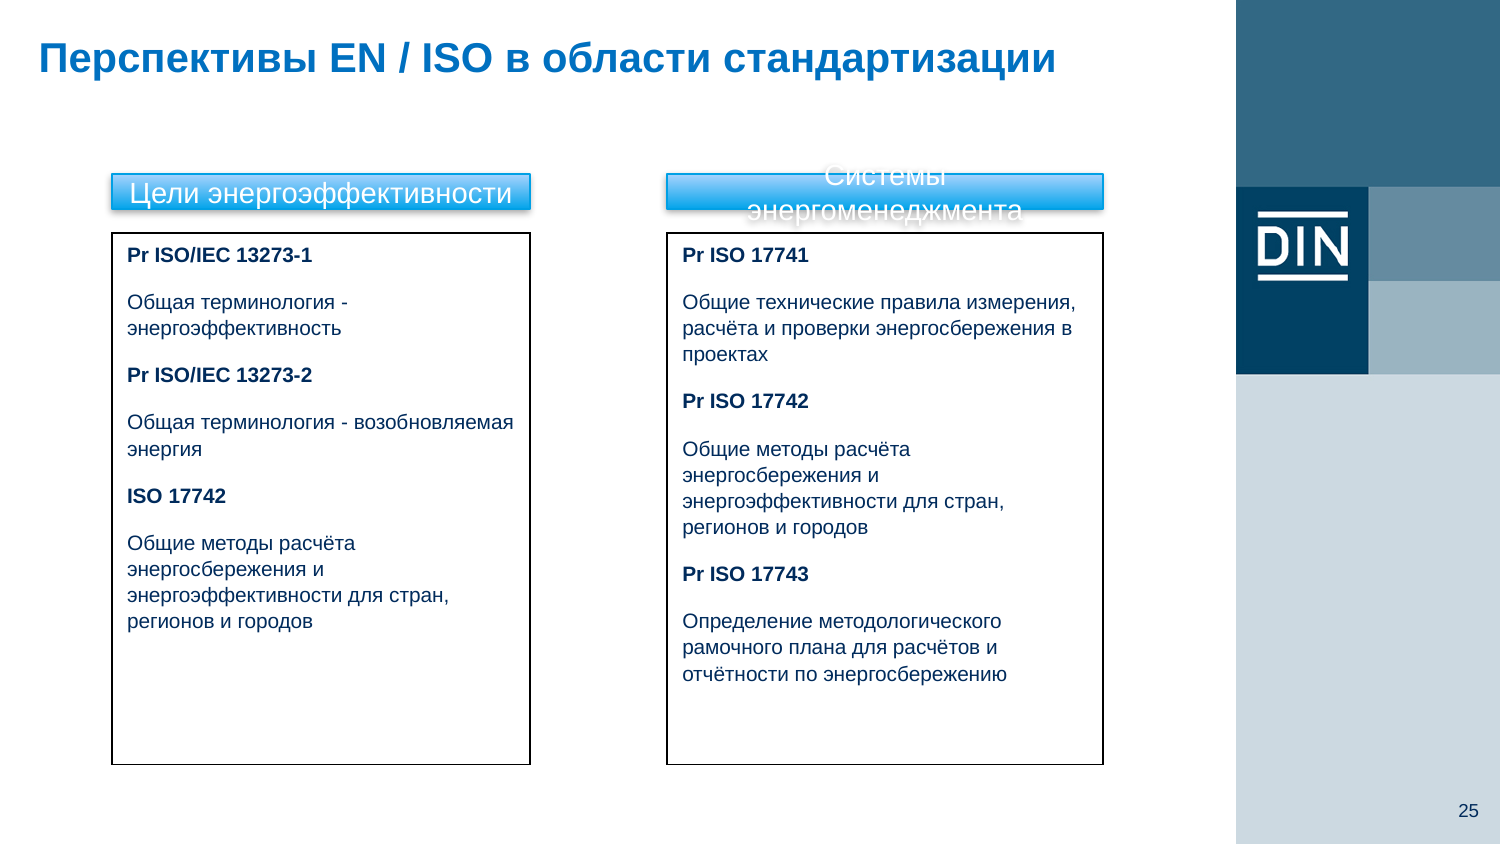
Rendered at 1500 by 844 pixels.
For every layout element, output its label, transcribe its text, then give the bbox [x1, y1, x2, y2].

text_box Pr ISO/IEC 13273-1 Общая терминология - энергоэффективность Pr ISO/IEC 13273-2 Общая терминология - возобновляемая энергия ISO 17742 Общие методы расчёта энергосбережения и энергоэффективности для стран, регионов и городов [112, 232, 530, 765]
text_box Цели энергоэффективности [111, 173, 531, 210]
picture [1236, 0, 1500, 844]
text_box Системы энергоменеджмента [666, 173, 1104, 210]
text_box Pr ISO 17741 Общие технические правила измерения, расчёта и проверки энергосбережения в проектах Pr ISO 17742 Общие методы расчёта энергосбережения и энергоэффективности для стран, регионов и городов Pr ISO 17743 Определение методологического рамочного плана для расчётов и отчётности по энергосбережению [667, 232, 1104, 765]
title Перспективы EN / ISO в области стандартизации [23, 23, 1299, 90]
slide_number 25 [1364, 790, 1495, 836]
